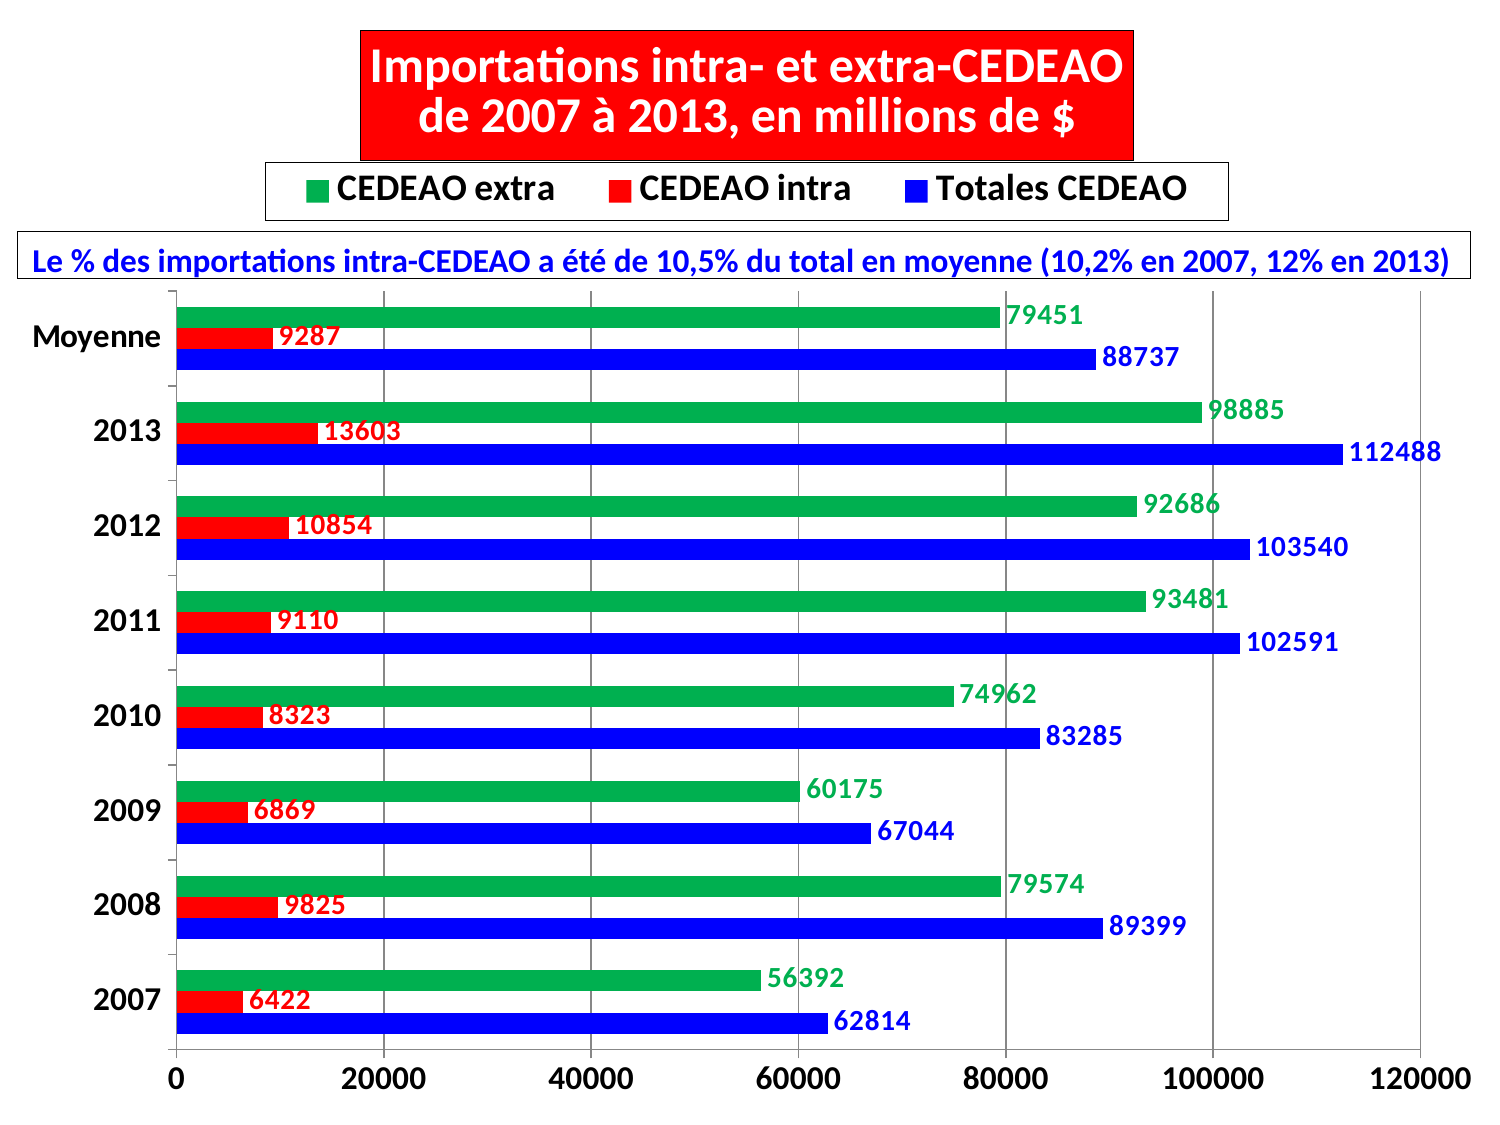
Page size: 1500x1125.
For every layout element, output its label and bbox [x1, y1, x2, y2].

chart [0, 0, 1495, 1125]
